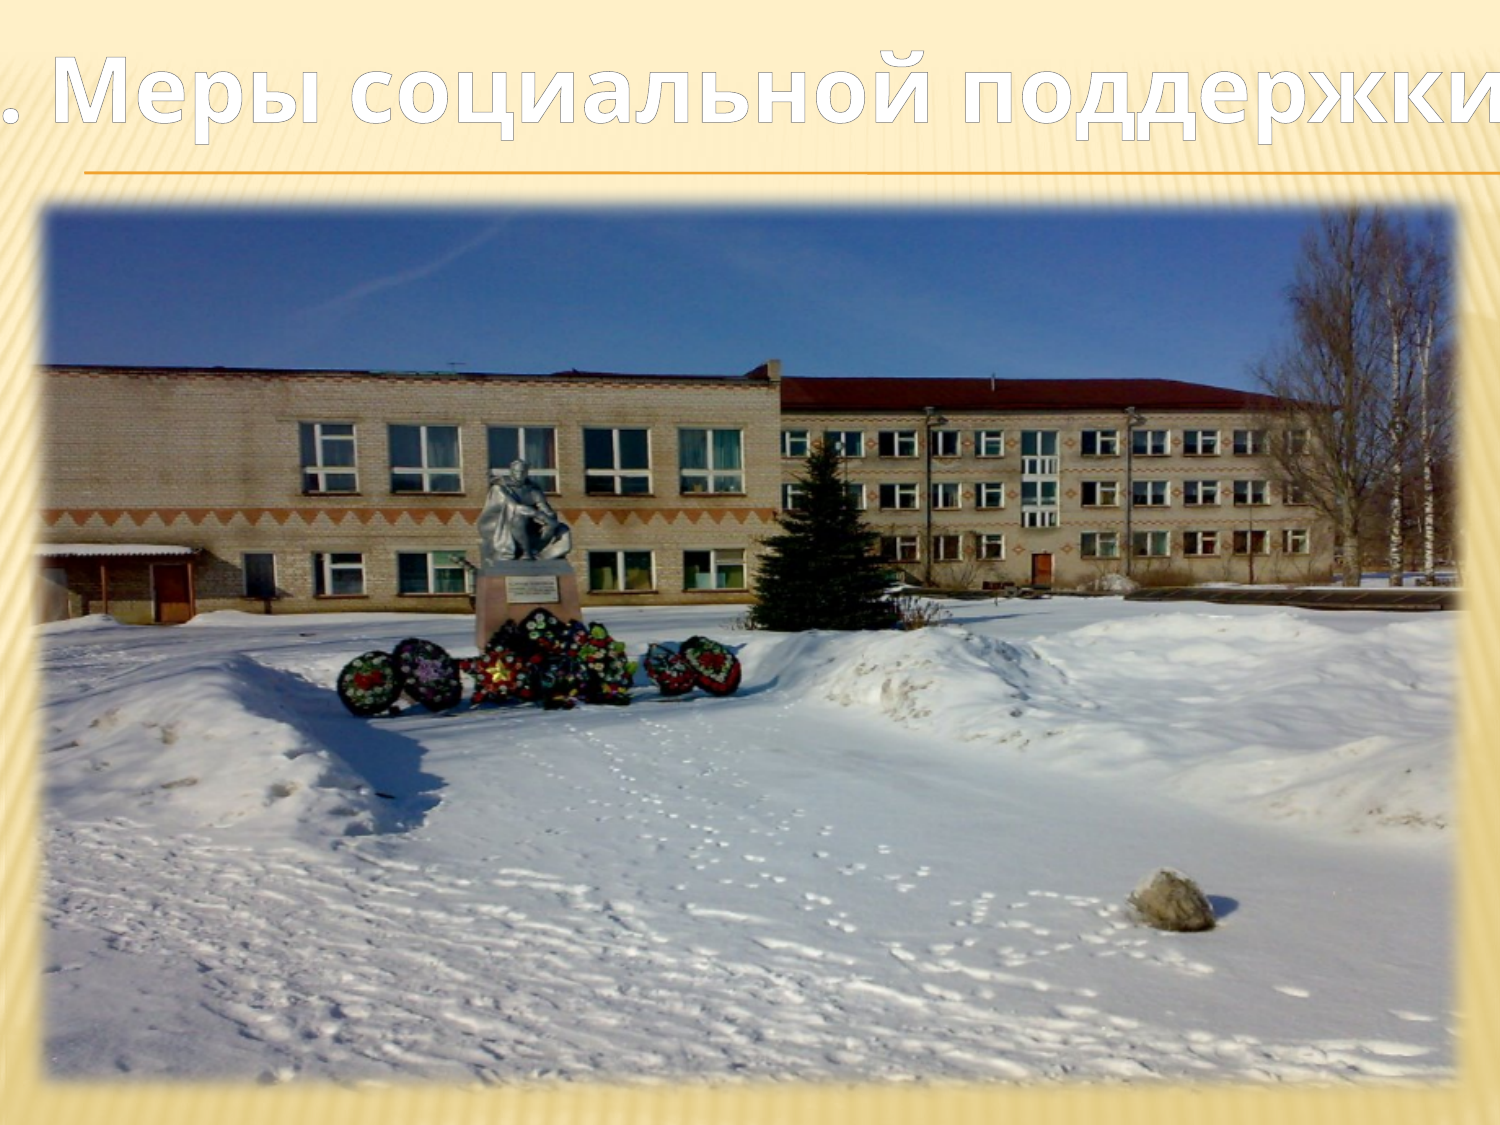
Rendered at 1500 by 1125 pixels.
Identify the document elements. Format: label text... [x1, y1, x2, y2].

text_box 3. Меры социальной поддержки [0, 23, 1500, 149]
picture [23, 187, 1477, 1102]
